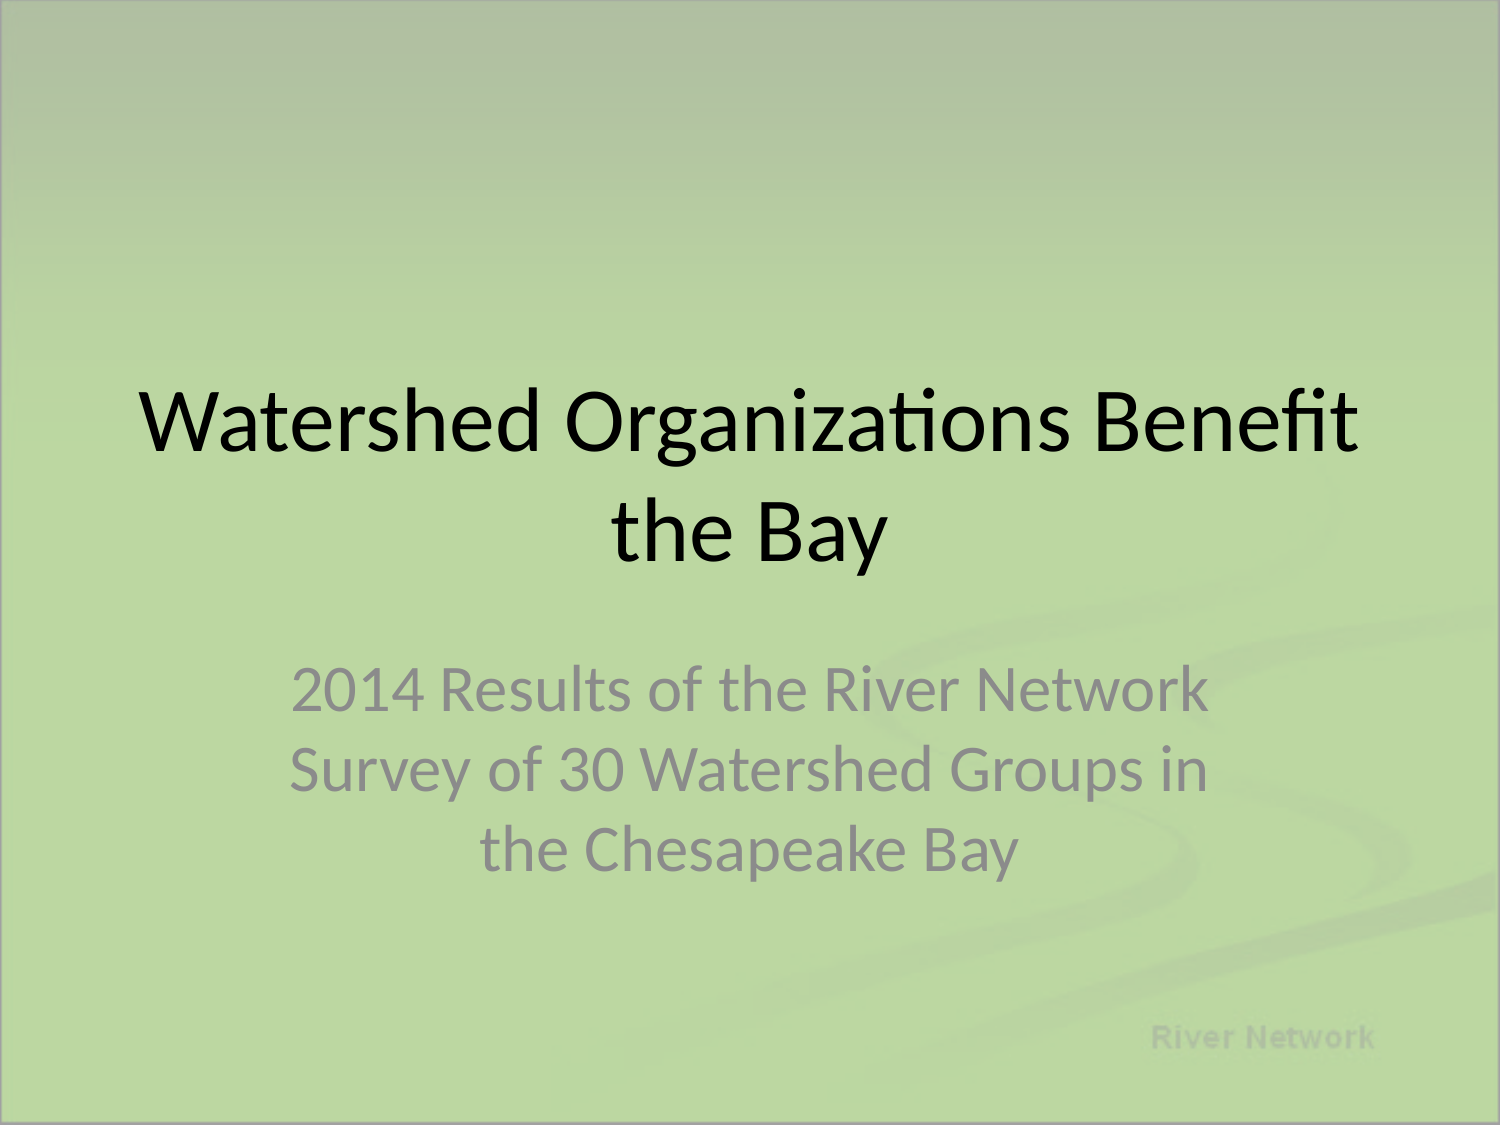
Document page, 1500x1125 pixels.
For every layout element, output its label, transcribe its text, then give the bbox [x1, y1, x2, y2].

subtitle 2014 Results of the River Network Survey of 30 Watershed Groups in the Chesapeake Bay [225, 637, 1275, 925]
title Watershed Organizations Benefit the Bay [112, 349, 1388, 591]
